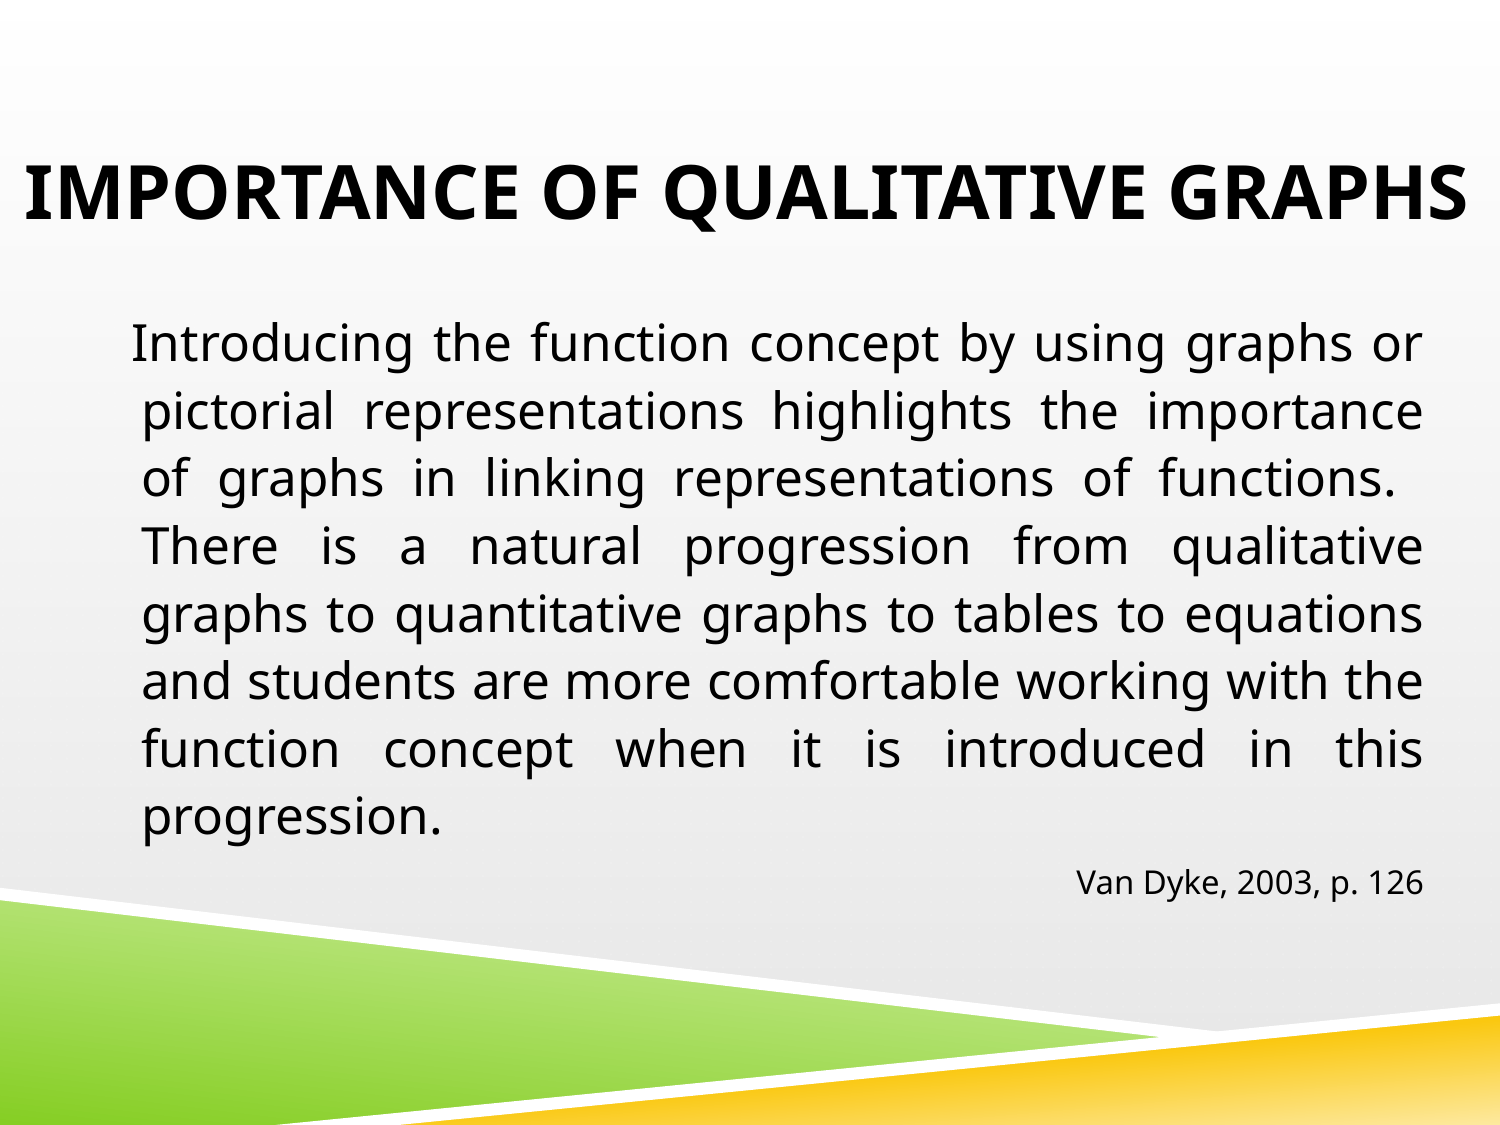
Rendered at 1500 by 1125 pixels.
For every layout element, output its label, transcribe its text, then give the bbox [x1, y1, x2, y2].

list Introducing the function concept by using graphs or pictorial representations highlights the importance of graphs in linking representations of functions. There is a natural progression from qualitative graphs to quantitative graphs to tables to equations and students are more comfortable working with the function concept when it is introduced in this progression. Van Dyke, 2003, p. 126 [87, 236, 1425, 913]
title Importance of Qualitative Graphs [24, 99, 1475, 279]
